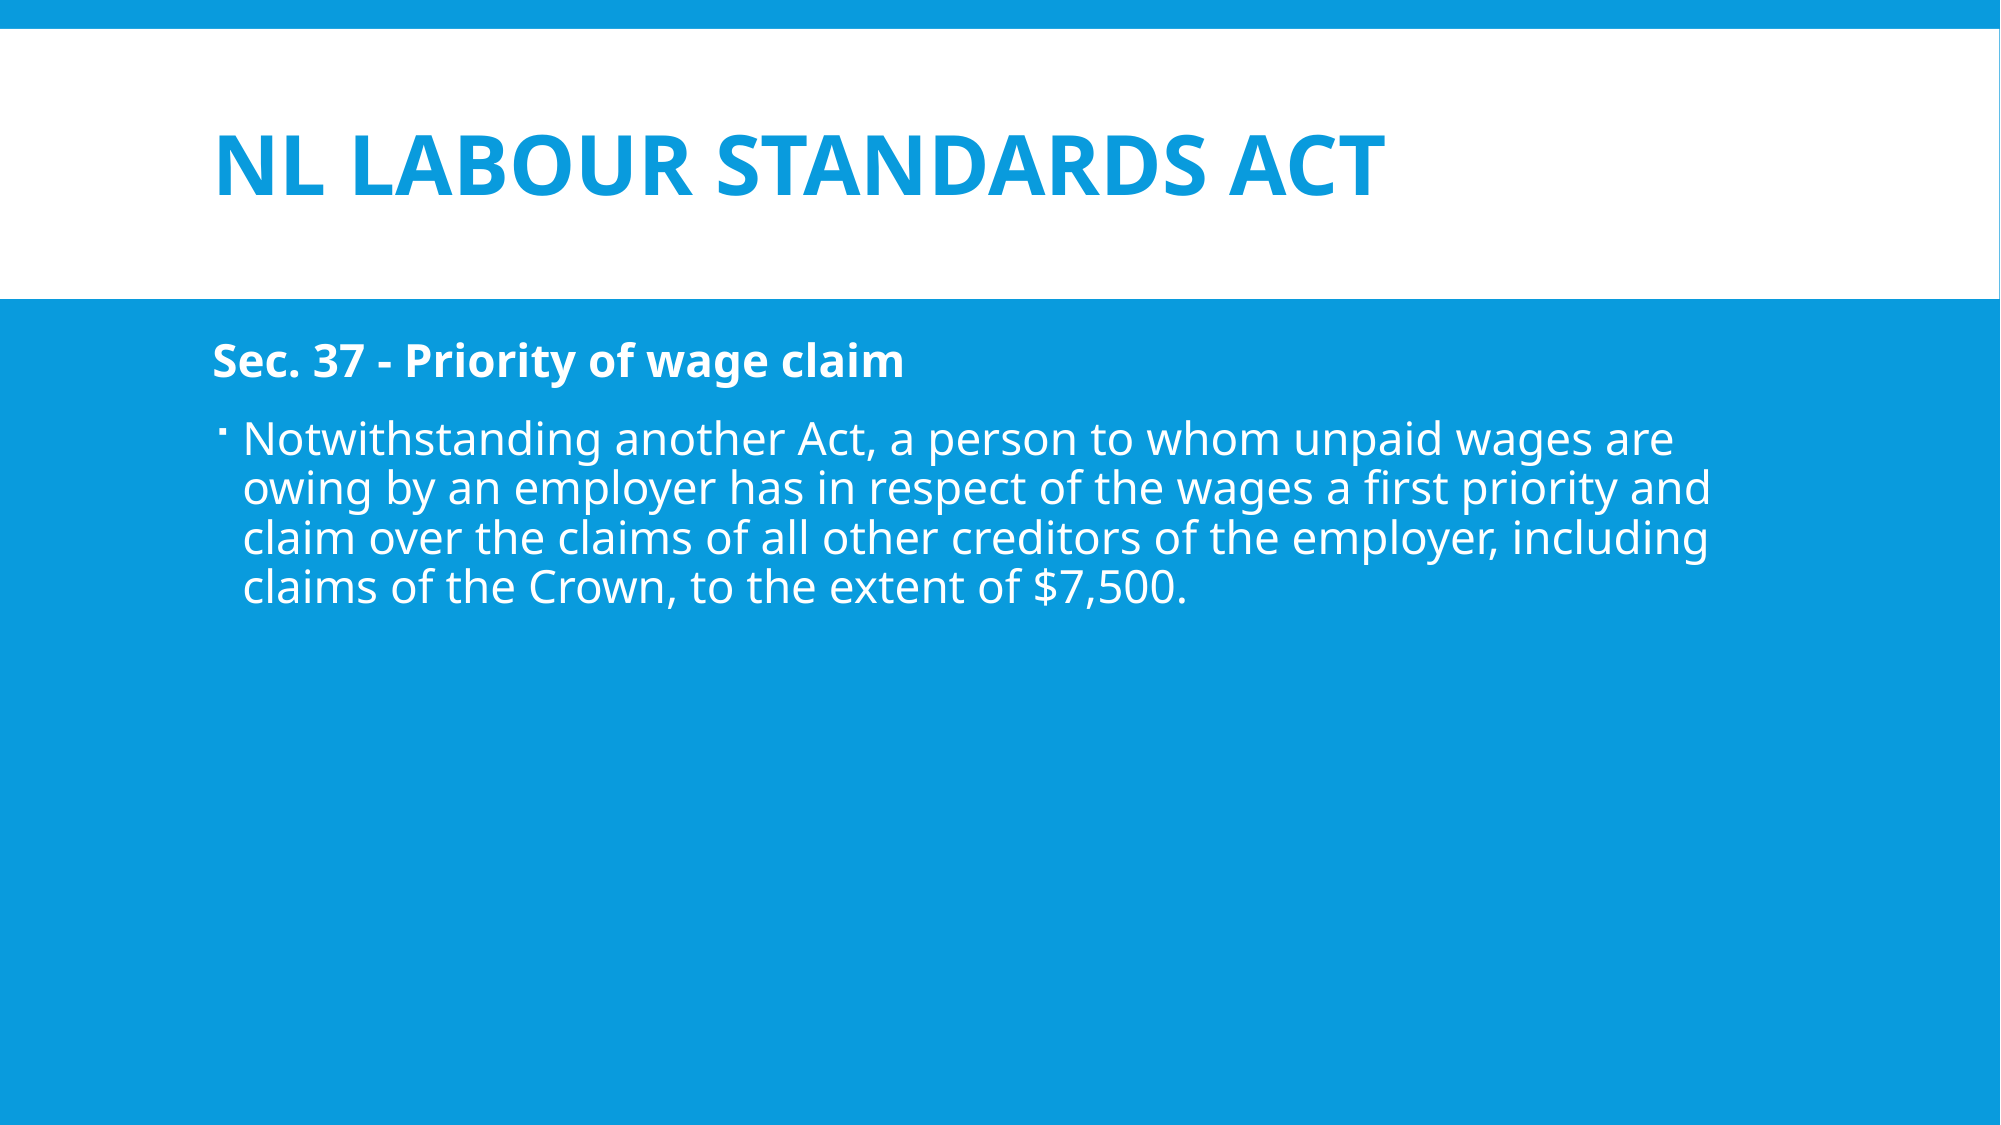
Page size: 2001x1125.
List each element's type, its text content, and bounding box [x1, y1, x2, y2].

title NL Labour Standards Act [197, 46, 1803, 295]
list Sec. 37 - Priority of wage claim Notwithstanding another Act, a person to whom unpaid wages are owing by an employer has in respect of the wages a first priority and claim over the claims of all other creditors of the employer, including claims of the Crown, to the extent of $7,500. [197, 329, 1803, 1020]
